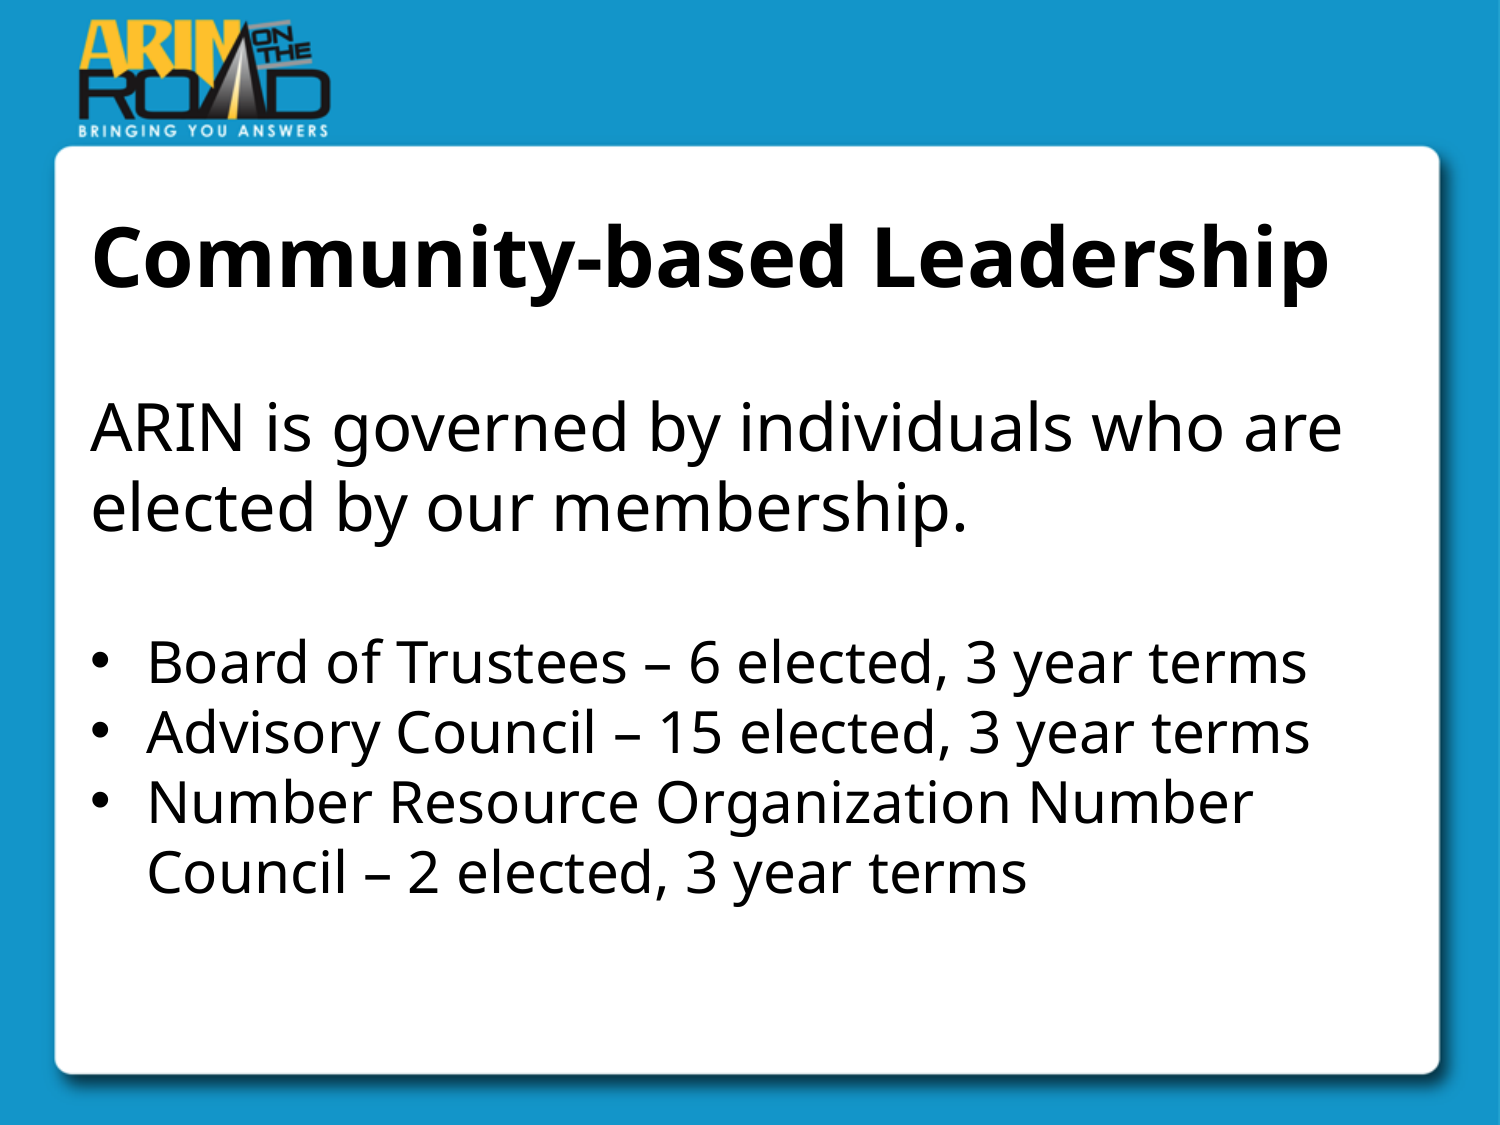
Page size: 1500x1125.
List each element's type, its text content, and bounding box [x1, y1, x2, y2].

picture [0, 0, 1500, 1125]
list ARIN is governed by individuals who are elected by our membership. Board of Trustees – 6 elected, 3 year terms Advisory Council – 15 elected, 3 year terms Number Resource Organization Number Council – 2 elected, 3 year terms [75, 377, 1425, 1120]
title Community-based Leadership [75, 159, 1425, 348]
